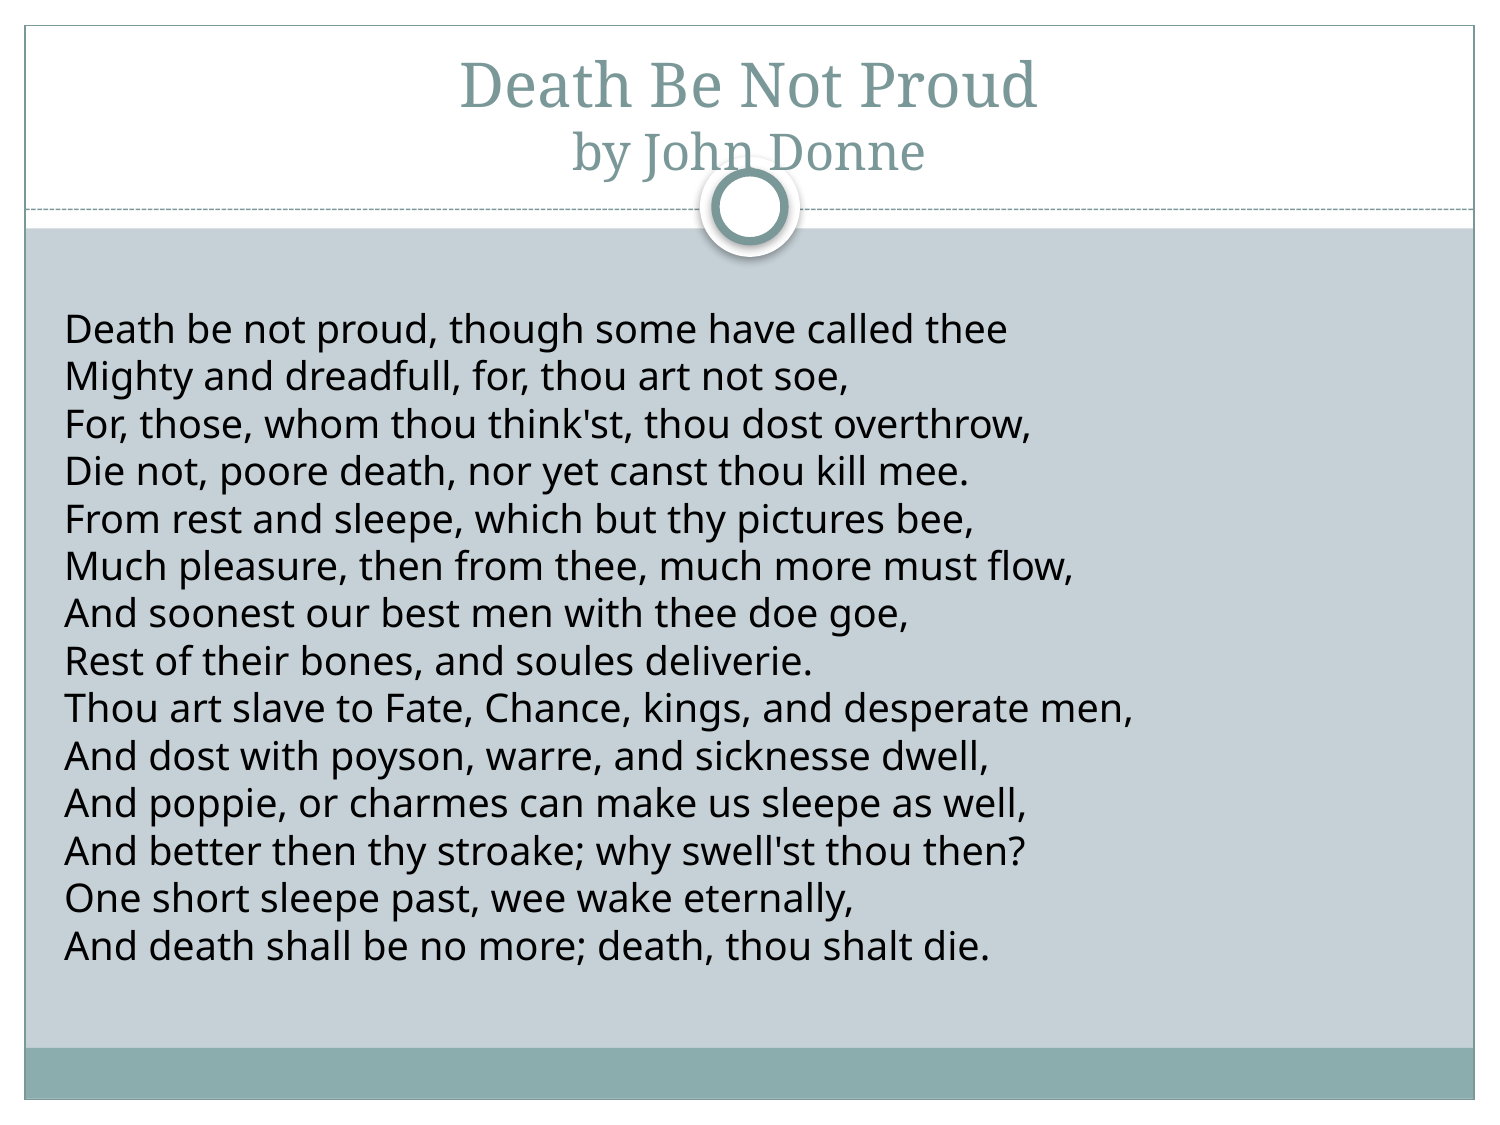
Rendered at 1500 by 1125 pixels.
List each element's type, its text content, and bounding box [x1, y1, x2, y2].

title Death Be Not Proud by John Donne [49, 37, 1450, 188]
list Death be not proud, though some have called thee Mighty and dreadfull, for, thou art not soe, For, those, whom thou think'st, thou dost overthrow, Die not, poore death, nor yet canst thou kill mee. From rest and sleepe, which but thy pictures bee, Much pleasure, then from thee, much more must flow, And soonest our best men with thee doe goe, Rest of their bones, and soules deliverie. Thou art slave to Fate, Chance, kings, and desperate men, And dost with poyson, warre, and sicknesse dwell, And poppie, or charmes can make us sleepe as well, And better then thy stroake; why swell'st thou then? One short sleepe past, wee wake eternally, And death shall be no more; death, thou shalt die. [49, 250, 1445, 1001]
